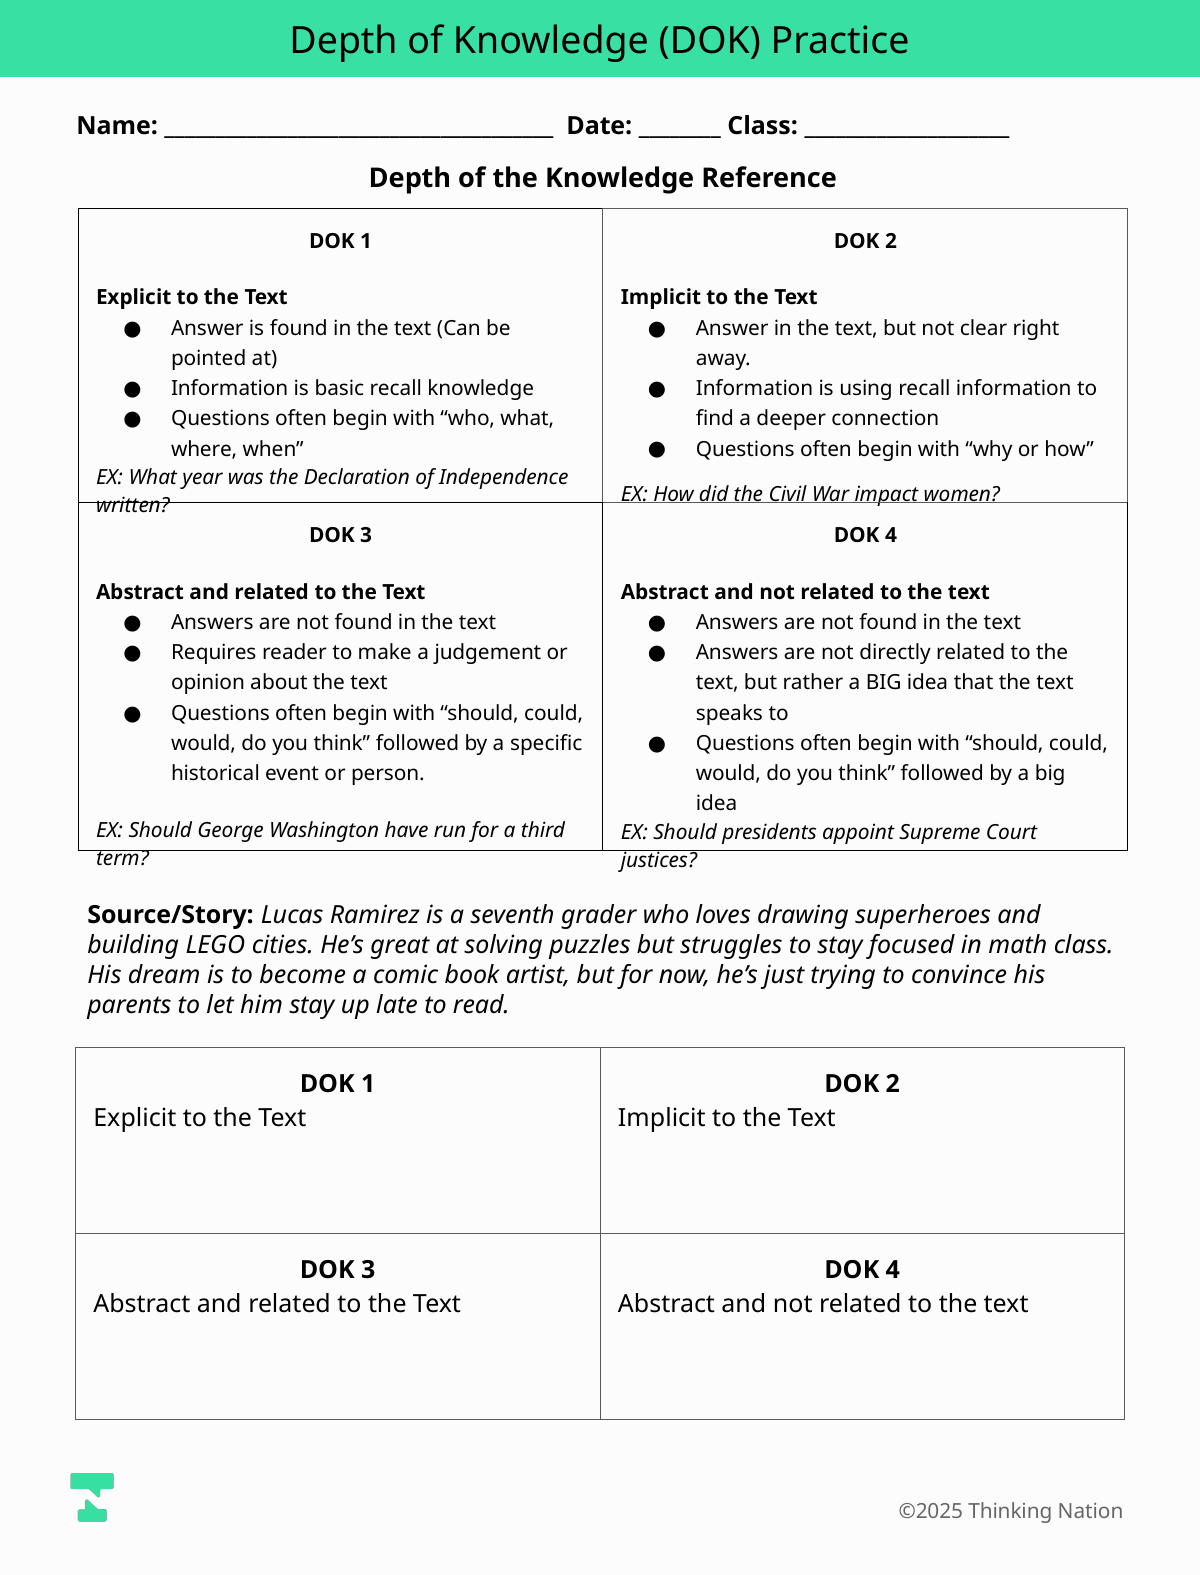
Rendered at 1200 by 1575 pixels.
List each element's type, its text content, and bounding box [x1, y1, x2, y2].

table_cell DOK 3 Abstract and related to the Text [76, 1234, 600, 1419]
table_header DOK 1 Explicit to the Text Answer is found in the text (Can be pointed at) Information is basic recall knowledge Questions often begin with “who, what, where, when” EX: What year was the Declaration of Independence written? [79, 209, 602, 502]
text_box ©2025 Thinking Nation [854, 1483, 1139, 1532]
text_box Depth of Knowledge (DOK) Practice [0, 0, 1200, 77]
text_box Source/Story: Lucas Ramirez is a seventh grader who loves drawing superheroes and building LEGO cities. He’s great at solving puzzles but struggles to stay focused in math class. His dream is to become a comic book artist, but for now, he’s just trying to convince his parents to let him stay up late to read. [73, 884, 1133, 1033]
text_box Name: ______________________________________ Date: ________ Class: ____________________ [61, 94, 1145, 154]
table_header DOK 2 Implicit to the Text Answer in the text, but not clear right away. Information is using recall information to find a deeper connection Questions often begin with “why or how” EX: How did the Civil War impact women? [603, 209, 1127, 502]
text_box Depth of the Knowledge Reference [73, 154, 1133, 208]
table_cell DOK 4 Abstract and not related to the text Answers are not found in the text Answers are not directly related to the text, but rather a BIG idea that the text speaks to Questions often begin with “should, could, would, do you think” followed by a big idea EX: Should presidents appoint Supreme Court justices? [603, 503, 1127, 850]
table_header DOK 2 Implicit to the Text [601, 1048, 1124, 1233]
table_cell DOK 4 Abstract and not related to the text [601, 1234, 1124, 1419]
picture [58, 1463, 126, 1531]
table_header DOK 1 Explicit to the Text [76, 1048, 600, 1233]
table_cell DOK 3 Abstract and related to the Text Answers are not found in the text Requires reader to make a judgement or opinion about the text Questions often begin with “should, could, would, do you think” followed by a specific historical event or person. EX: Should George Washington have run for a third term? [79, 503, 602, 850]
